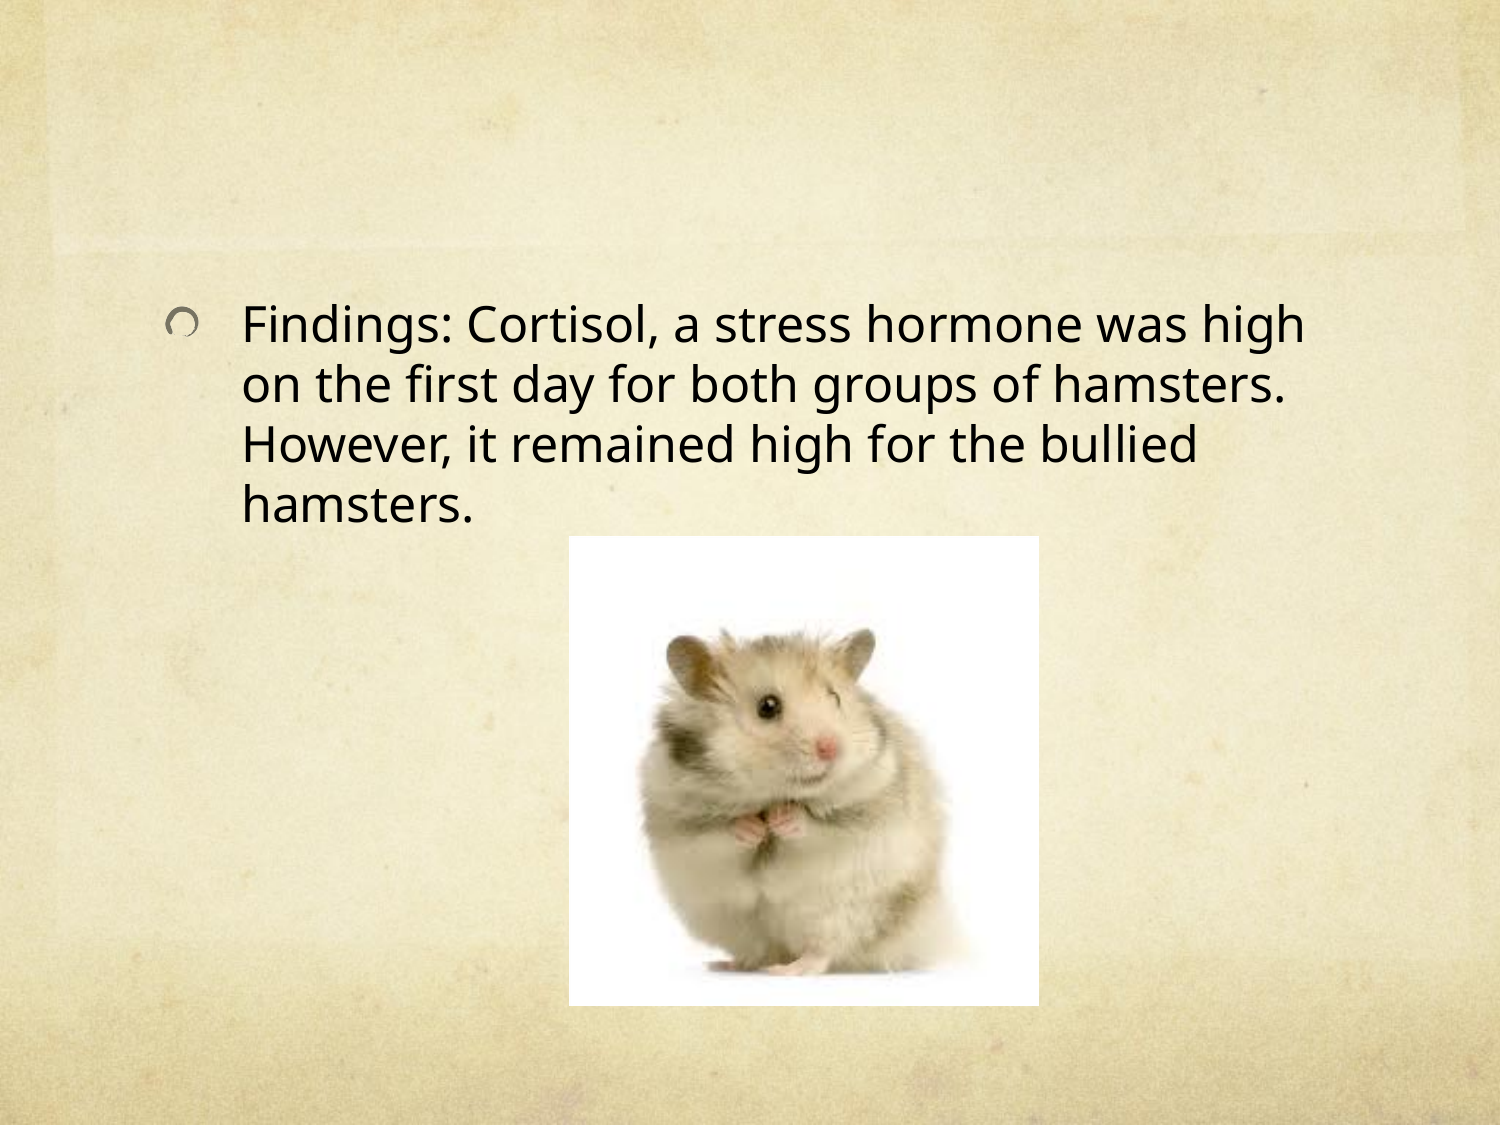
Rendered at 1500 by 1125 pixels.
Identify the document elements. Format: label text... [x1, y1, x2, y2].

picture [0, 0, 1500, 1125]
list Findings: Cortisol, a stress hormone was high on the first day for both groups of hamsters. However, it remained high for the bullied hamsters. [150, 284, 1350, 950]
